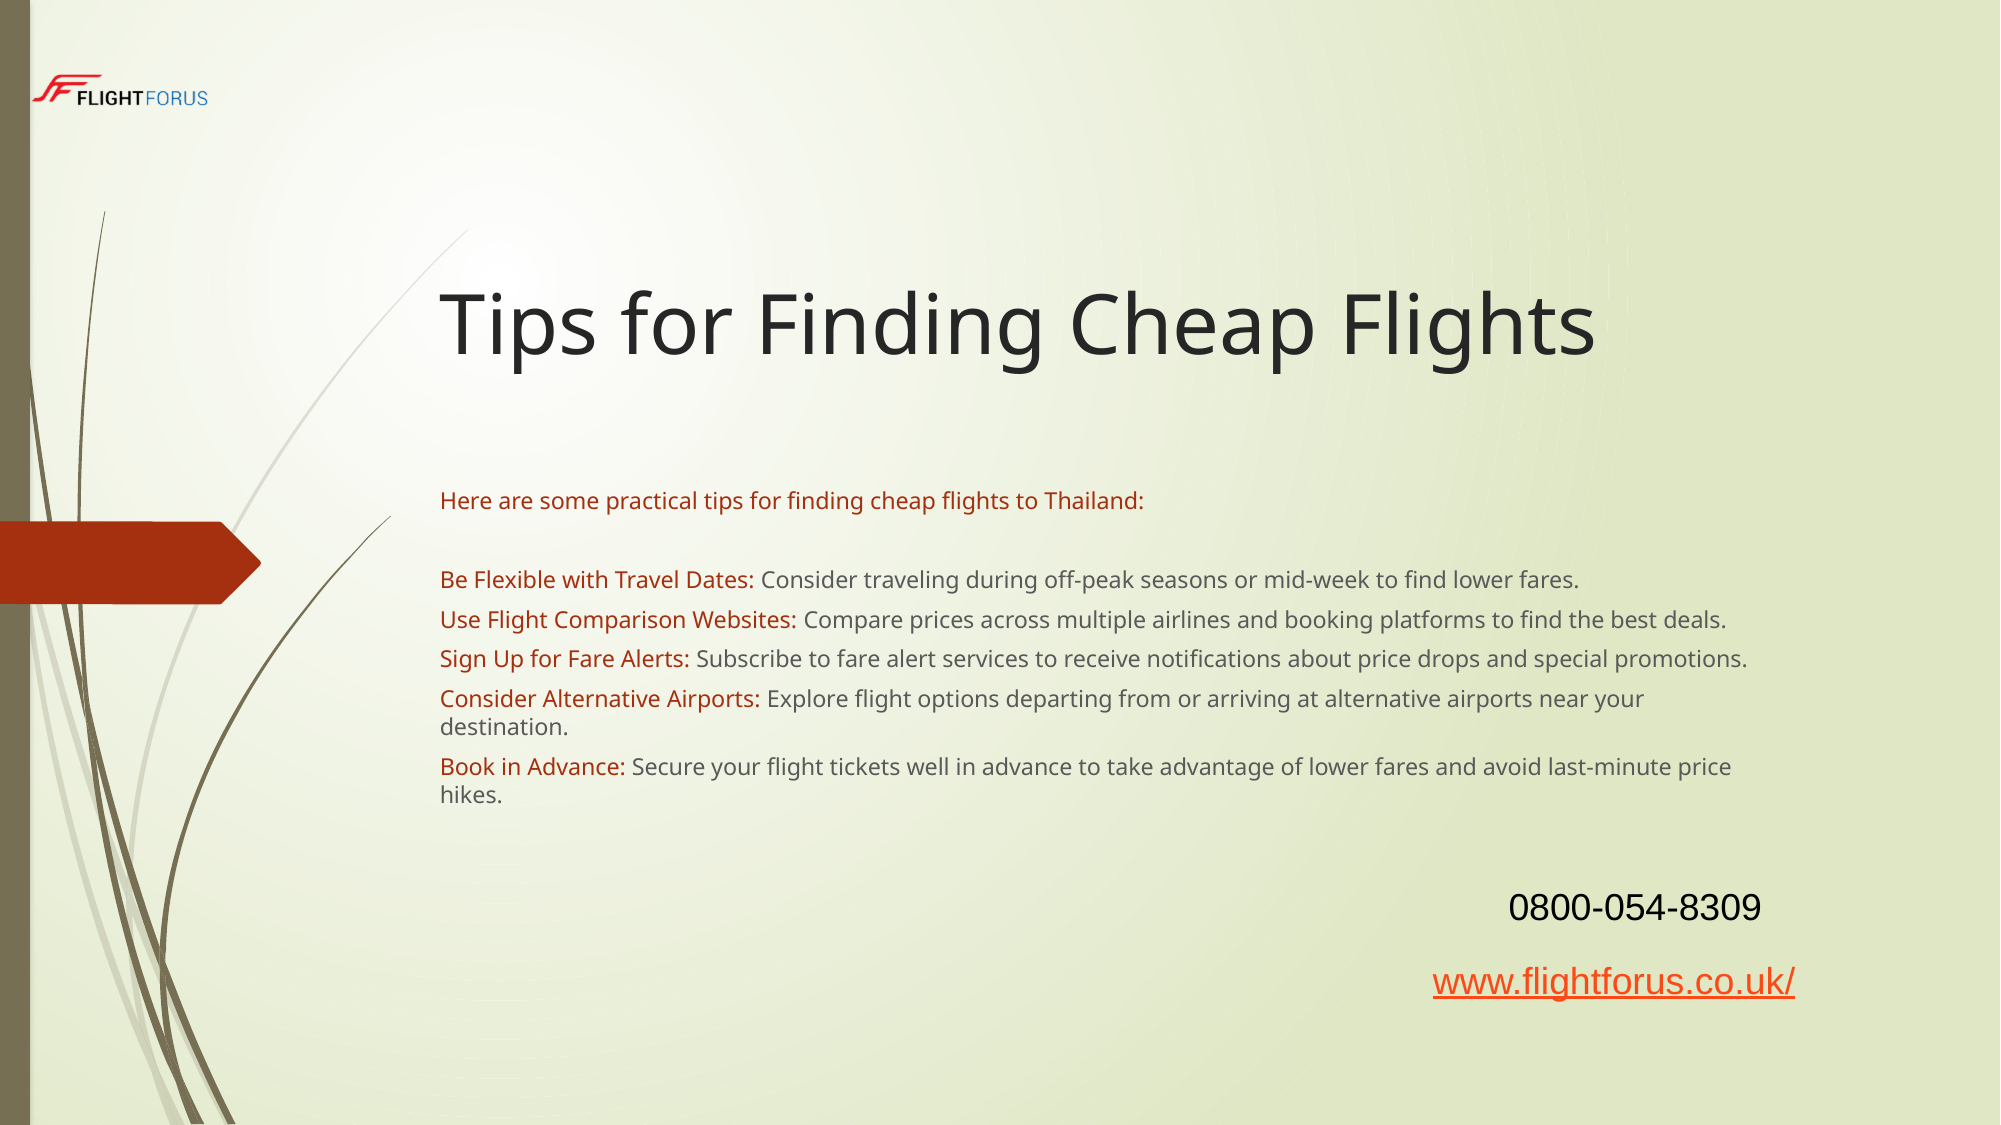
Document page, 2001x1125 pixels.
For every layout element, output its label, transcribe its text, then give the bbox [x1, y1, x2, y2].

picture [31, 1, 208, 178]
title Tips for Finding Cheap Flights [424, 253, 1888, 579]
text_box 0800-054-8309 [1493, 875, 1777, 936]
text_box www.flightforus.co.uk/ [1418, 949, 1822, 1010]
list Here are some practical tips for finding cheap flights to Thailand: Be Flexible with Travel Dates: Consider traveling during off-peak seasons or mid-week to find lower fares. Use Flight Comparison Websites: Compare prices across multiple airlines and booking platforms to find the best deals. Sign Up for Fare Alerts: Subscribe to fare alert services to receive notifications about price drops and special promotions. Consider Alternative Airports: Explore flight options departing from or arriving at alternative airports near your destination. Book in Advance: Secure your flight tickets well in advance to take advantage of lower fares and avoid last-minute price hikes. [424, 478, 1772, 832]
